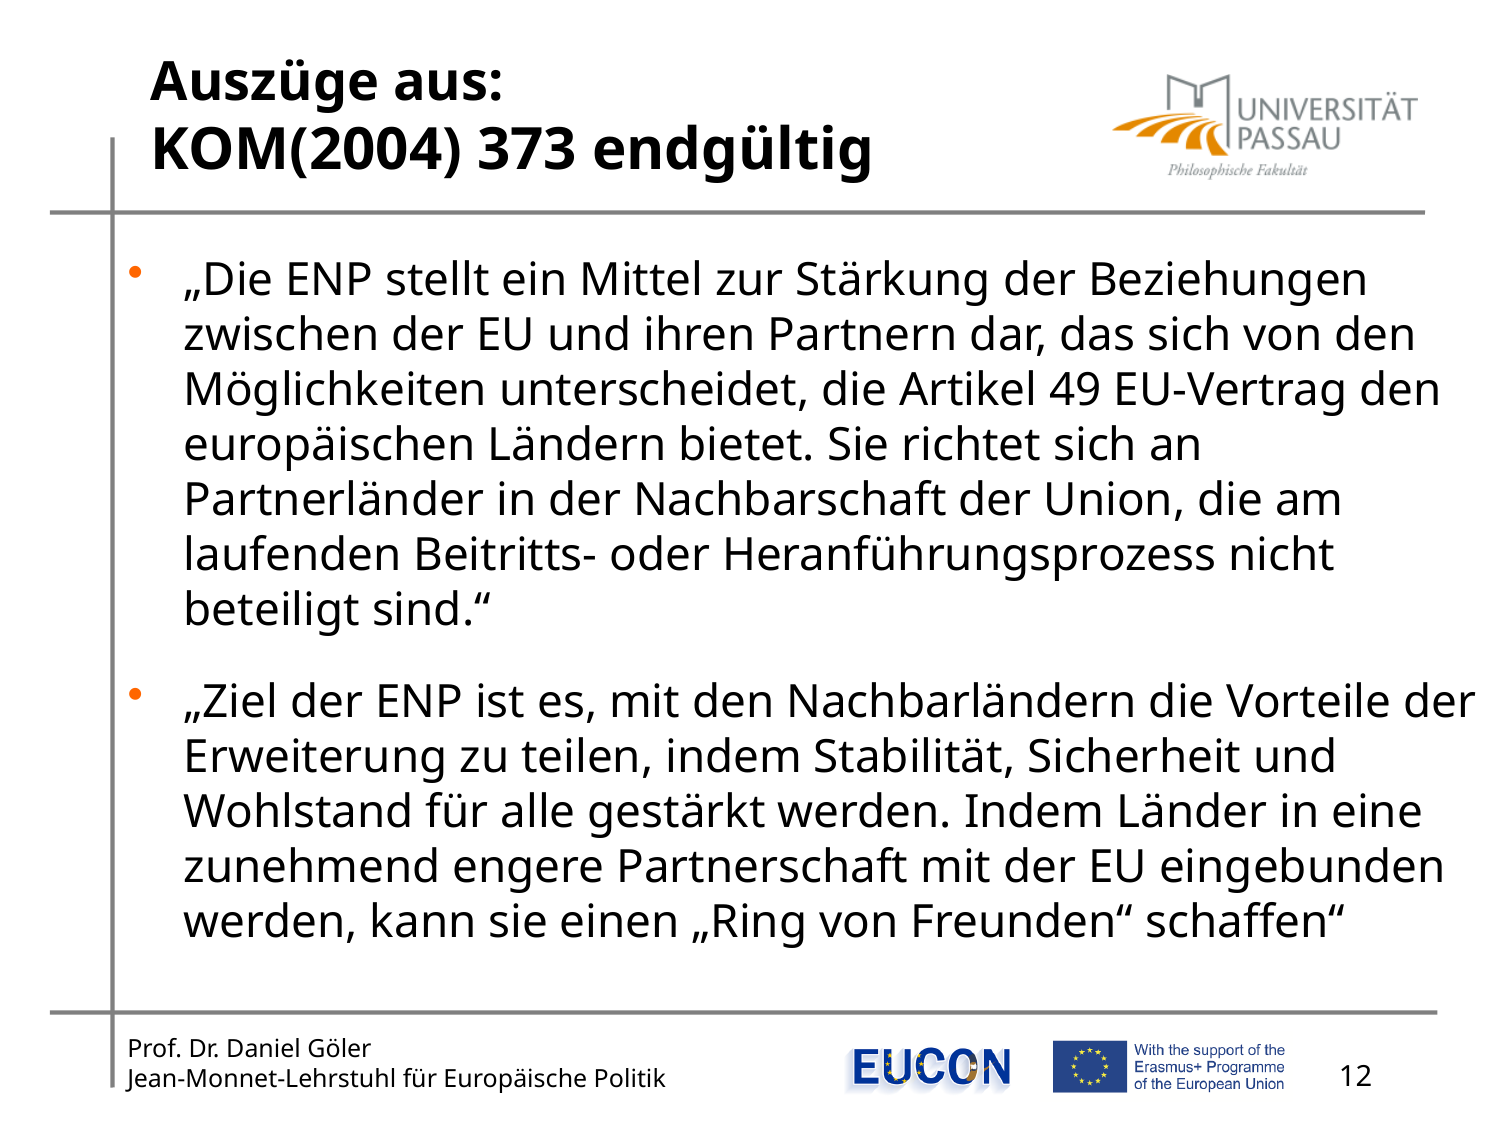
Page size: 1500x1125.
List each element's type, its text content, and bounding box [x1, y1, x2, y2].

title Auszüge aus: KOM(2004) 373 endgültig [135, 51, 1152, 177]
list „Die ENP stellt ein Mittel zur Stärkung der Beziehungen zwischen der EU und ihren Partnern dar, das sich von den Möglichkeiten unterscheidet, die Artikel 49 EU-Vertrag den europäischen Ländern bietet. Sie richtet sich an Partnerländer in der Nachbarschaft der Union, die am laufenden Beitritts- oder Heranführungsprozess nicht beteiligt sind.“ „Ziel der ENP ist es, mit den Nachbarländern die Vorteile der Erweiterung zu teilen, indem Stabilität, Sicherheit und Wohlstand für alle gestärkt werden. Indem Länder in eine zunehmend engere Partnerschaft mit der EU eingebunden werden, kann sie einen „Ring von Freunden“ schaffen“ [112, 242, 1500, 1070]
picture [1112, 74, 1418, 180]
slide_number 12 [1074, 1049, 1388, 1125]
picture [837, 1031, 1293, 1102]
